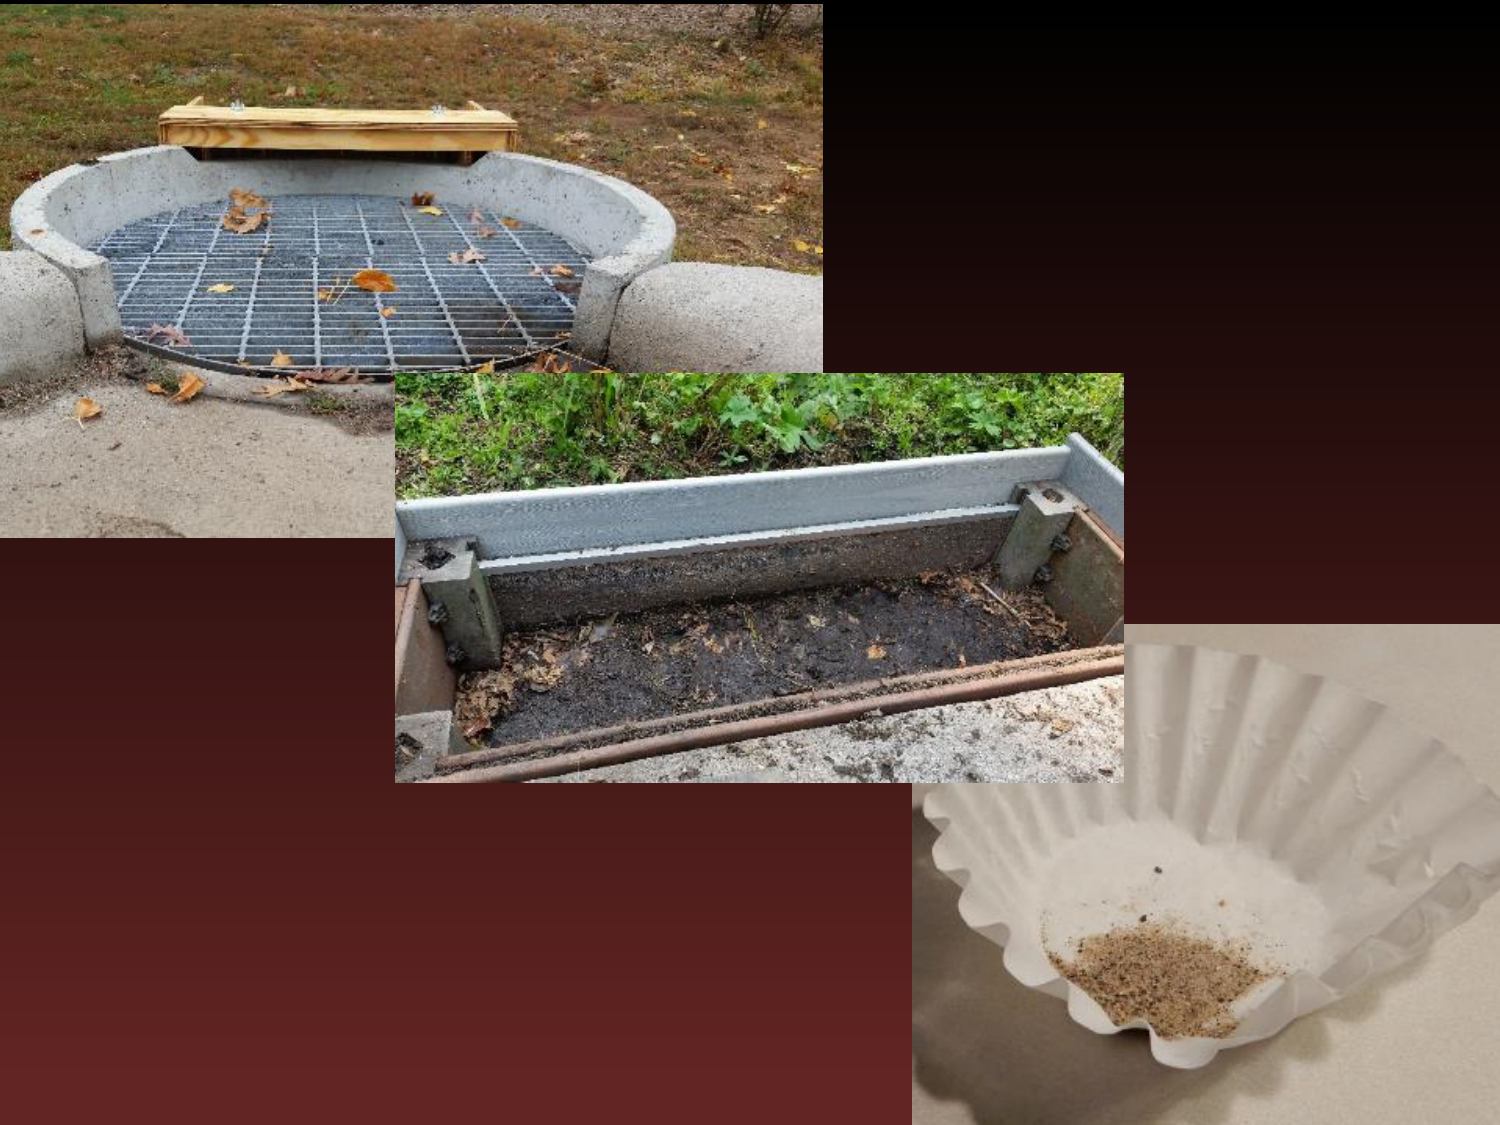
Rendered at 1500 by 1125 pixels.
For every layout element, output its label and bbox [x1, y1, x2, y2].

list [0, 4, 823, 538]
picture [395, 372, 1500, 1125]
